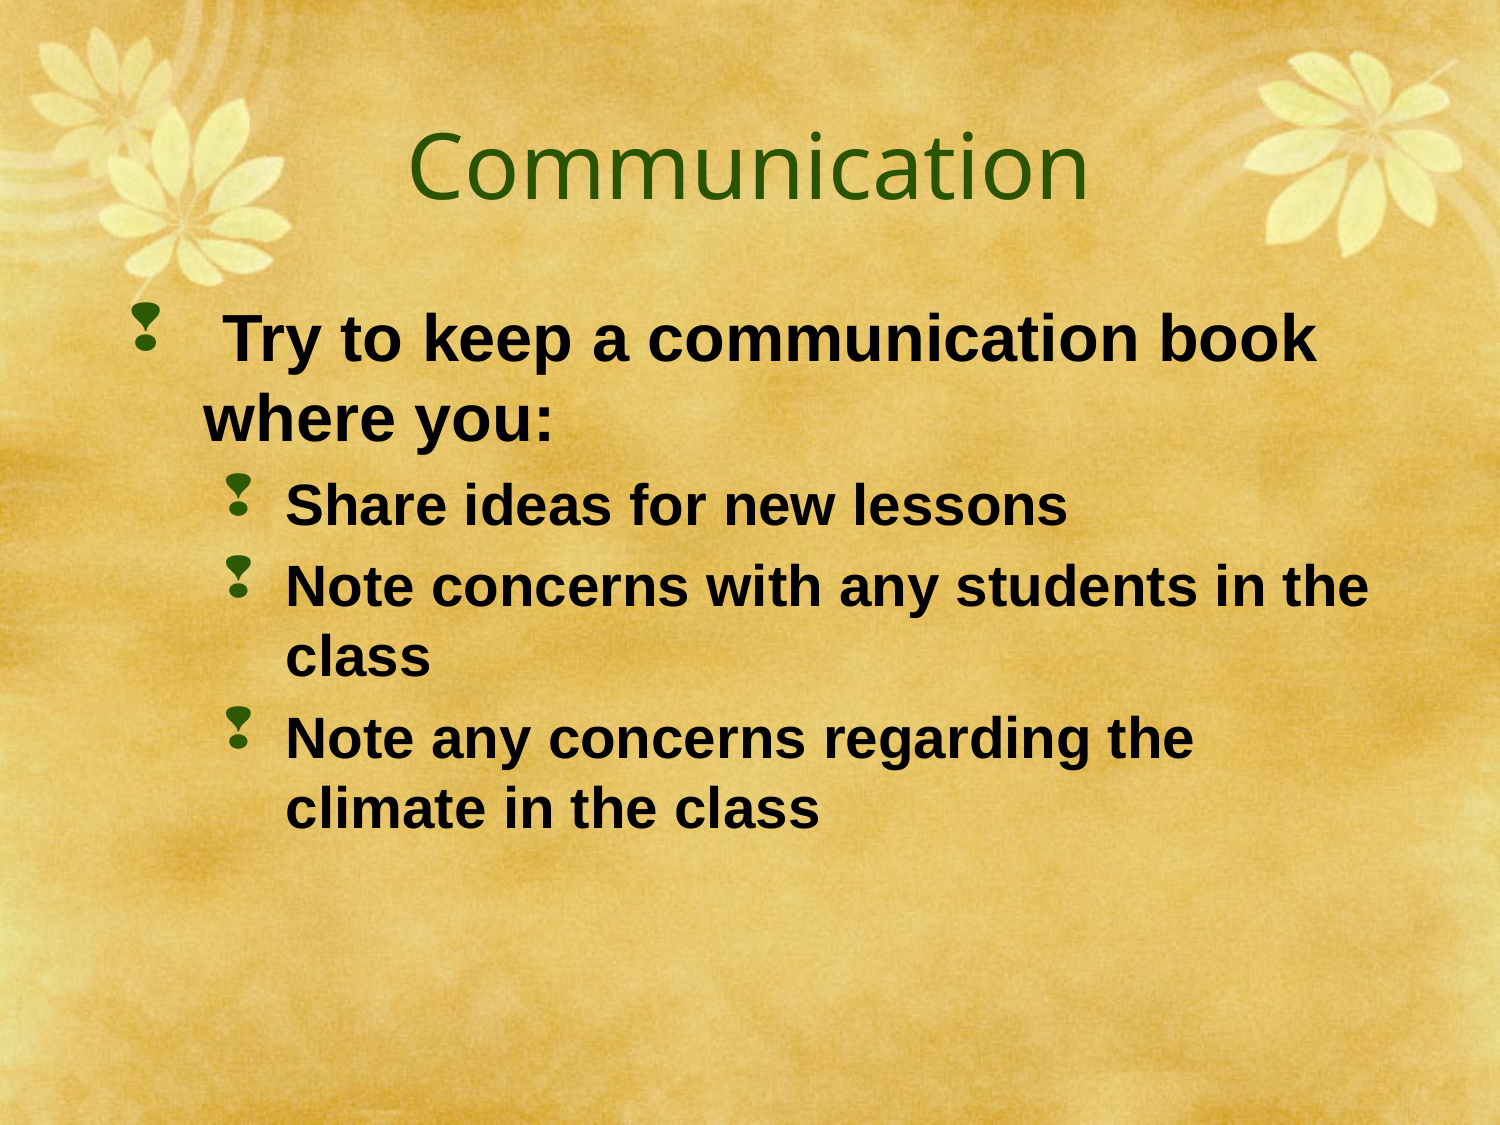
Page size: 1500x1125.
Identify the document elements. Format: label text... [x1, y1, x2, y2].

picture [0, 0, 1500, 1125]
title Communication [112, 99, 1388, 226]
list Try to keep a communication book where you: Share ideas for new lessons Note concerns with any students in the class Note any concerns regarding the climate in the class [112, 287, 1388, 1001]
